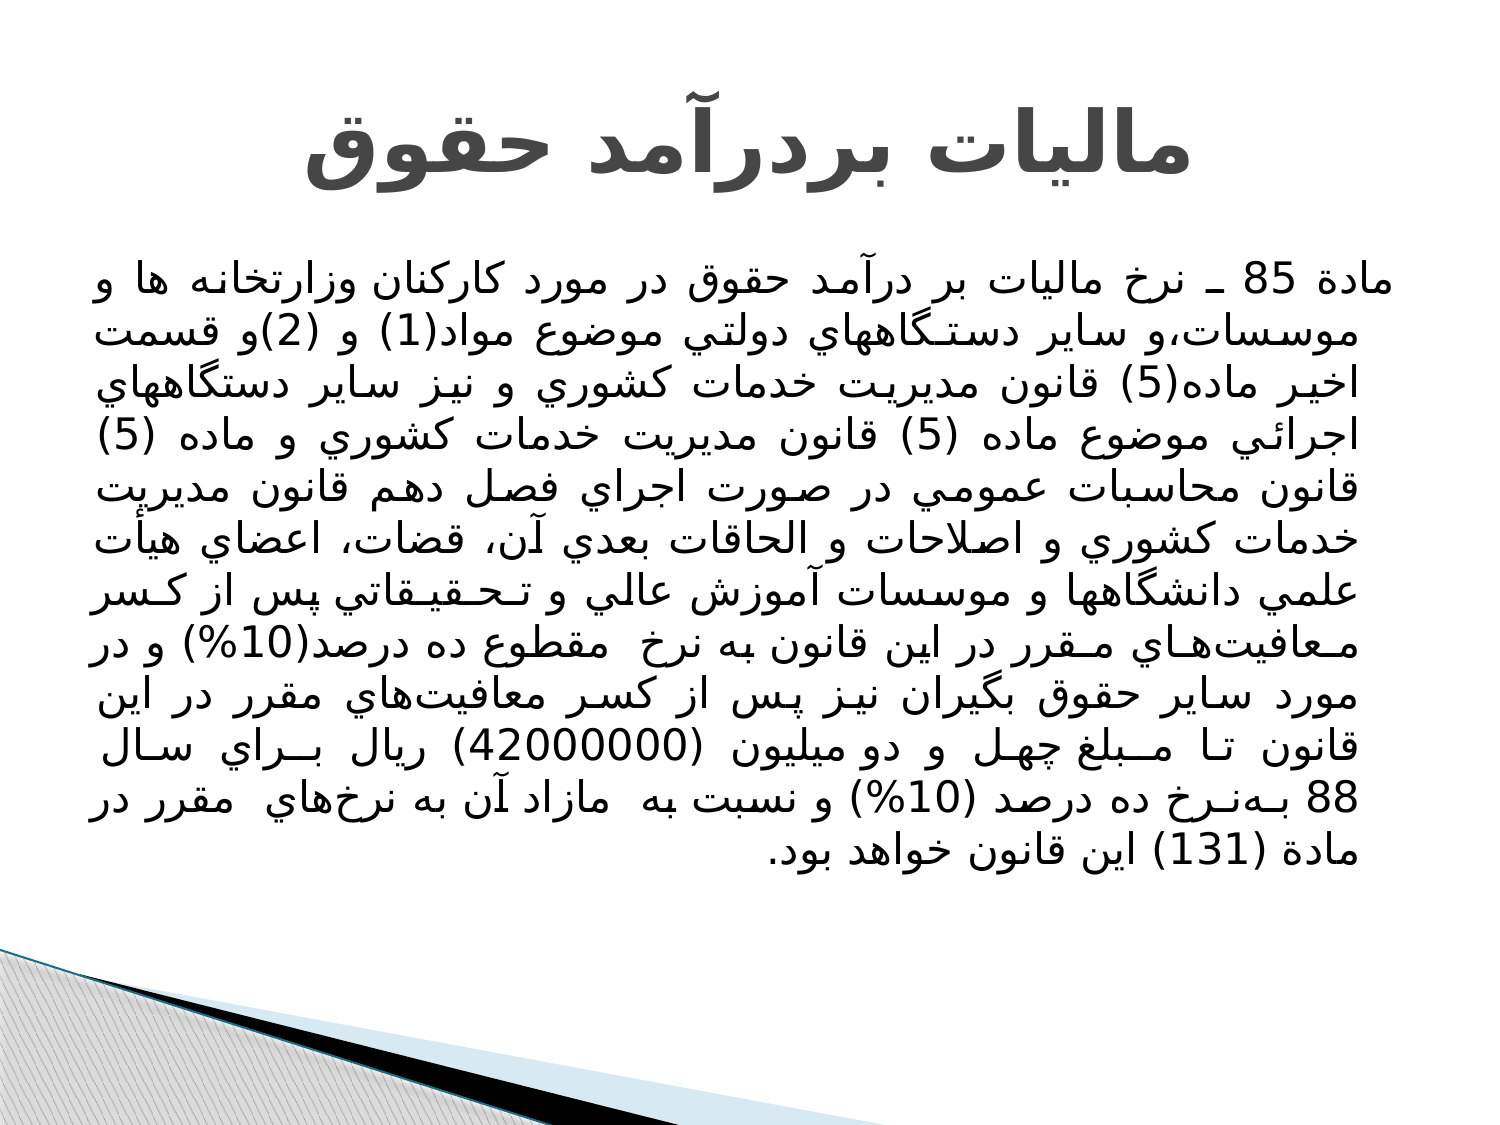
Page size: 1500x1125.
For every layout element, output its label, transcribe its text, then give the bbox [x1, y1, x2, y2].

list مادة 85 ـ نرخ ماليات بر درآمد حقوق در مورد کارکنان وزارتخانه ها و موسسات،و ساير دستـگاههاي دولتي موضوع مواد(1) و (2)و قسمت اخير ماده(5) قانون مديريت خدمات کشوري و نيز ساير دستگاههاي اجرائي موضوع ماده (5) قانون مديريت خدمات کشوري و ماده (5) قانون محاسبات عمومي در صورت اجراي فصل دهم قانون مديريت خدمات کشوري و اصلاحات و الحاقات بعدي آن، قضات، اعضاي هيأت علمي دانشگاهها و موسسات آموزش عالي و تـحـقيـقاتي پس از کـسر مـعافيت‌هـاي مـقرر در اين قانون به نرخ مقطوع ده درصد(10%) و در مورد ساير حقوق بگيران نيز پس از کسر معافيت‌هاي ‌مقرر در اين قانون تا مـبلغ چهل و دو ميليون (42000000) ريال بـراي سـال 88 بـه‌نـرخ ده درصد (10%) و نسبت به مازاد آن به نرخ‌هاي مقرر در مادة ‌(131) اين قانون خواهد بود. [75, 243, 1425, 986]
title مالیات بردرآمد حقوق [75, 45, 1425, 233]
